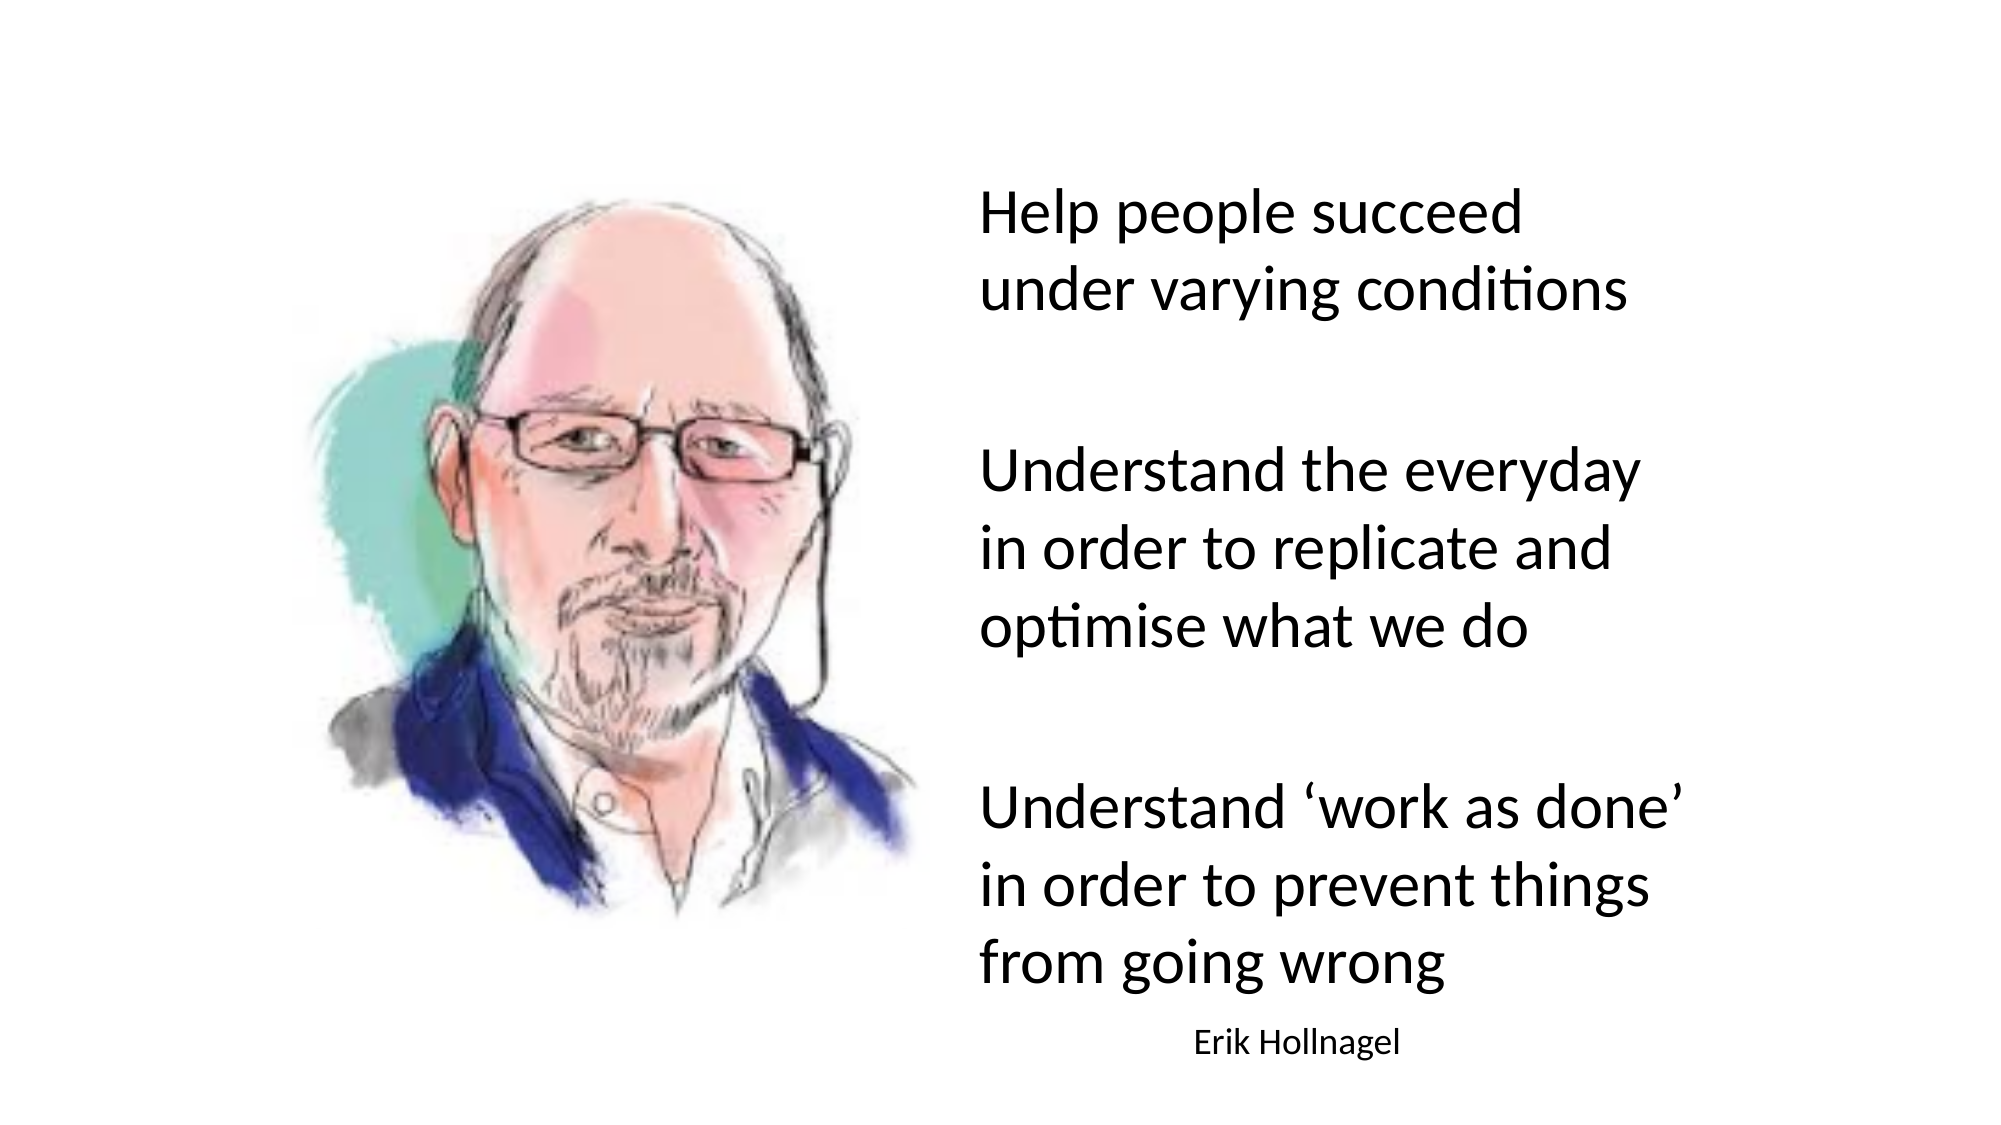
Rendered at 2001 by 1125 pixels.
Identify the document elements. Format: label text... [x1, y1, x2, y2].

picture [291, 184, 930, 929]
text_box Erik Hollnagel [1178, 1009, 1417, 1070]
list Help people succeed under varying conditions Understand the everyday in order to replicate and optimise what we do Understand ‘work as done’ in order to prevent things from going wrong [964, 160, 1711, 1005]
